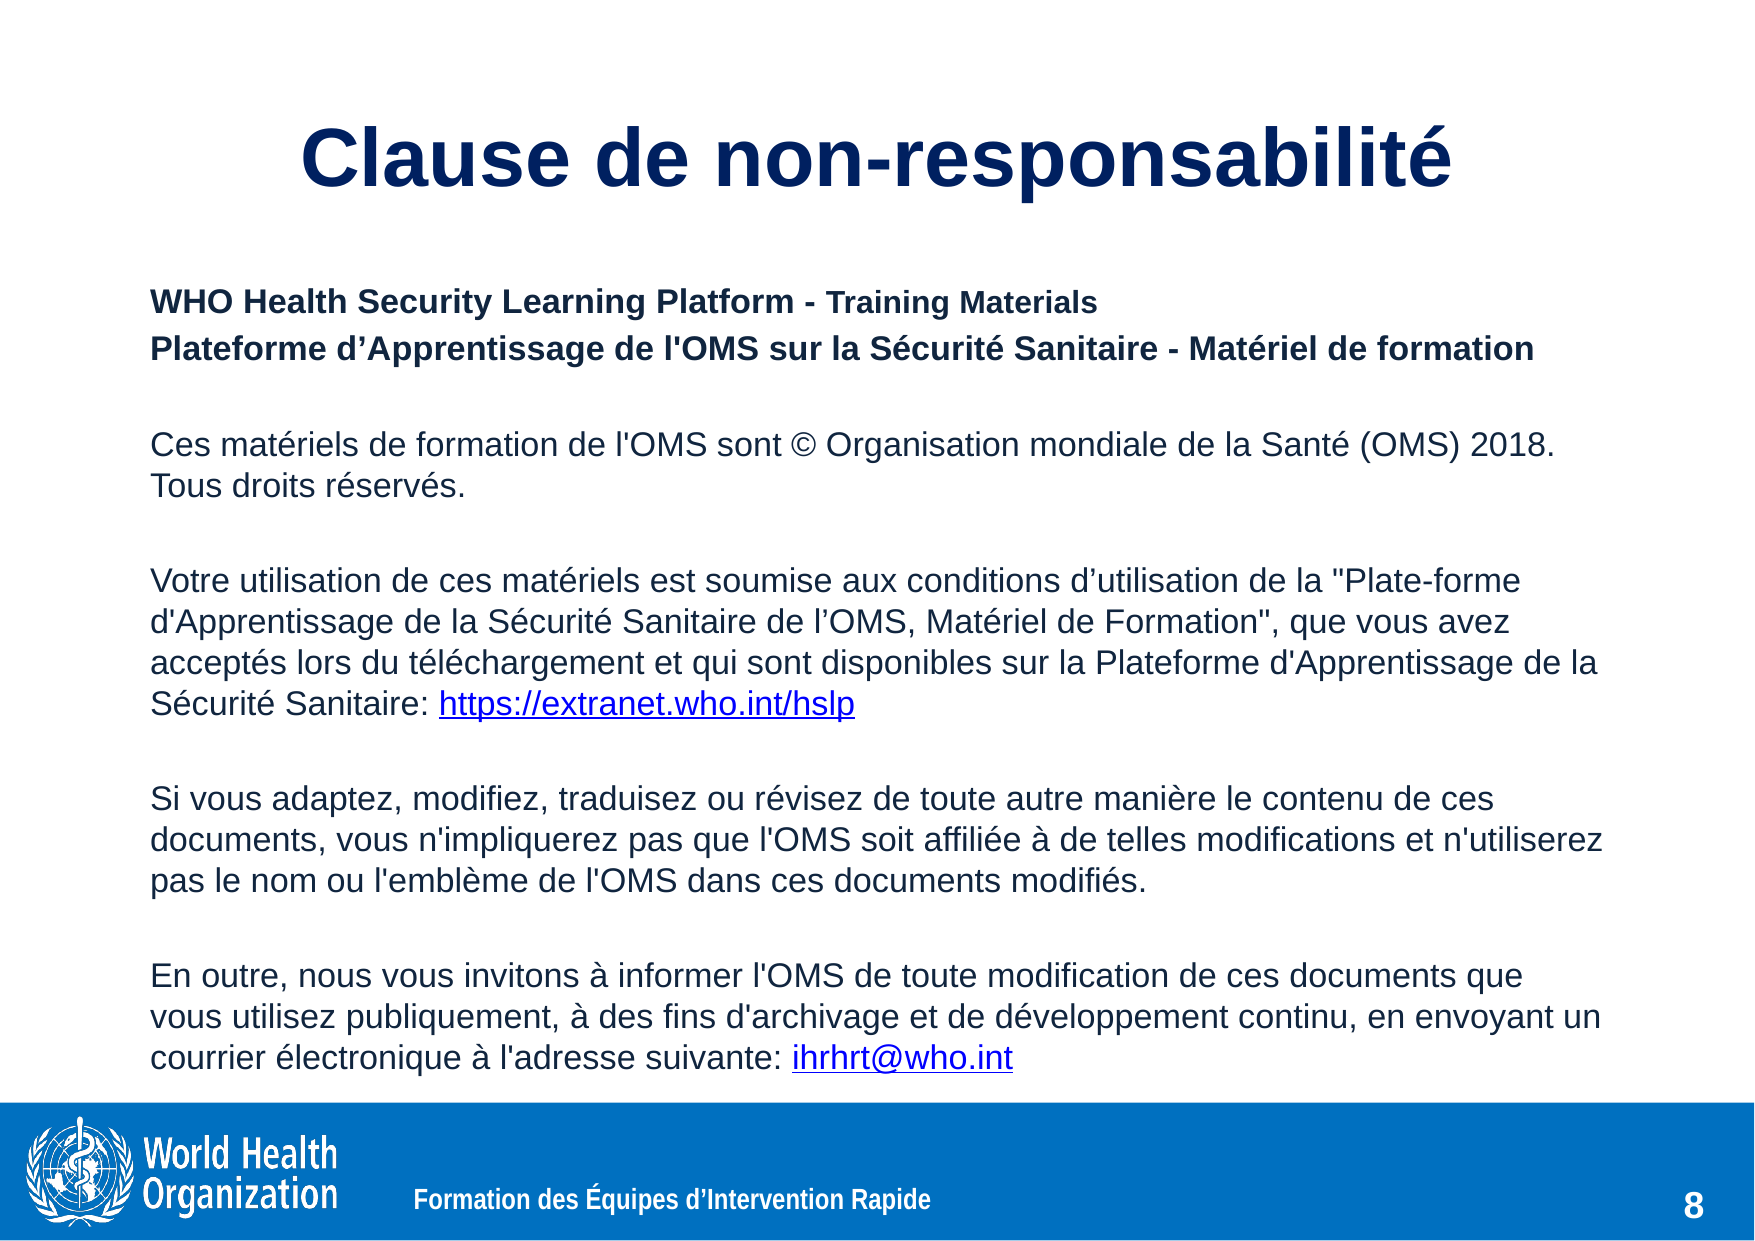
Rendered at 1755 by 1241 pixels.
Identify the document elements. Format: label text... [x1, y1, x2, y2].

picture [25, 1116, 337, 1227]
title Clause de non-responsabilité [87, 49, 1667, 257]
list WHO Health Security Learning Platform - Training Materials Plateforme d’Apprentissage de l'OMS sur la Sécurité Sanitaire - Matériel de formation Ces matériels de formation de l'OMS sont © Organisation mondiale de la Santé (OMS) 2018. Tous droits réservés. Votre utilisation de ces matériels est soumise aux conditions d’utilisation de la "Plate-forme d'Apprentissage de la Sécurité Sanitaire de l’OMS, Matériel de Formation", que vous avez acceptés lors du téléchargement et qui sont disponibles sur la Plateforme d'Apprentissage de la Sécurité Sanitaire: https://extranet.who.int/hslp Si vous adaptez, modifiez, traduisez ou révisez de toute autre manière le contenu de ces documents, vous n'impliquerez pas que l'OMS soit affiliée à de telles modifications et n'utiliserez pas le nom ou l'emblème de l'OMS dans ces documents modifiés. En outre, nous vous invitons à informer l'OMS de toute modification de ces documents que vous utilisez publiquement, à des fins d'archivage et de développement continu, en envoyant un courrier électronique à l'adresse suivante: ihrhrt@who.int [132, 270, 1622, 1089]
